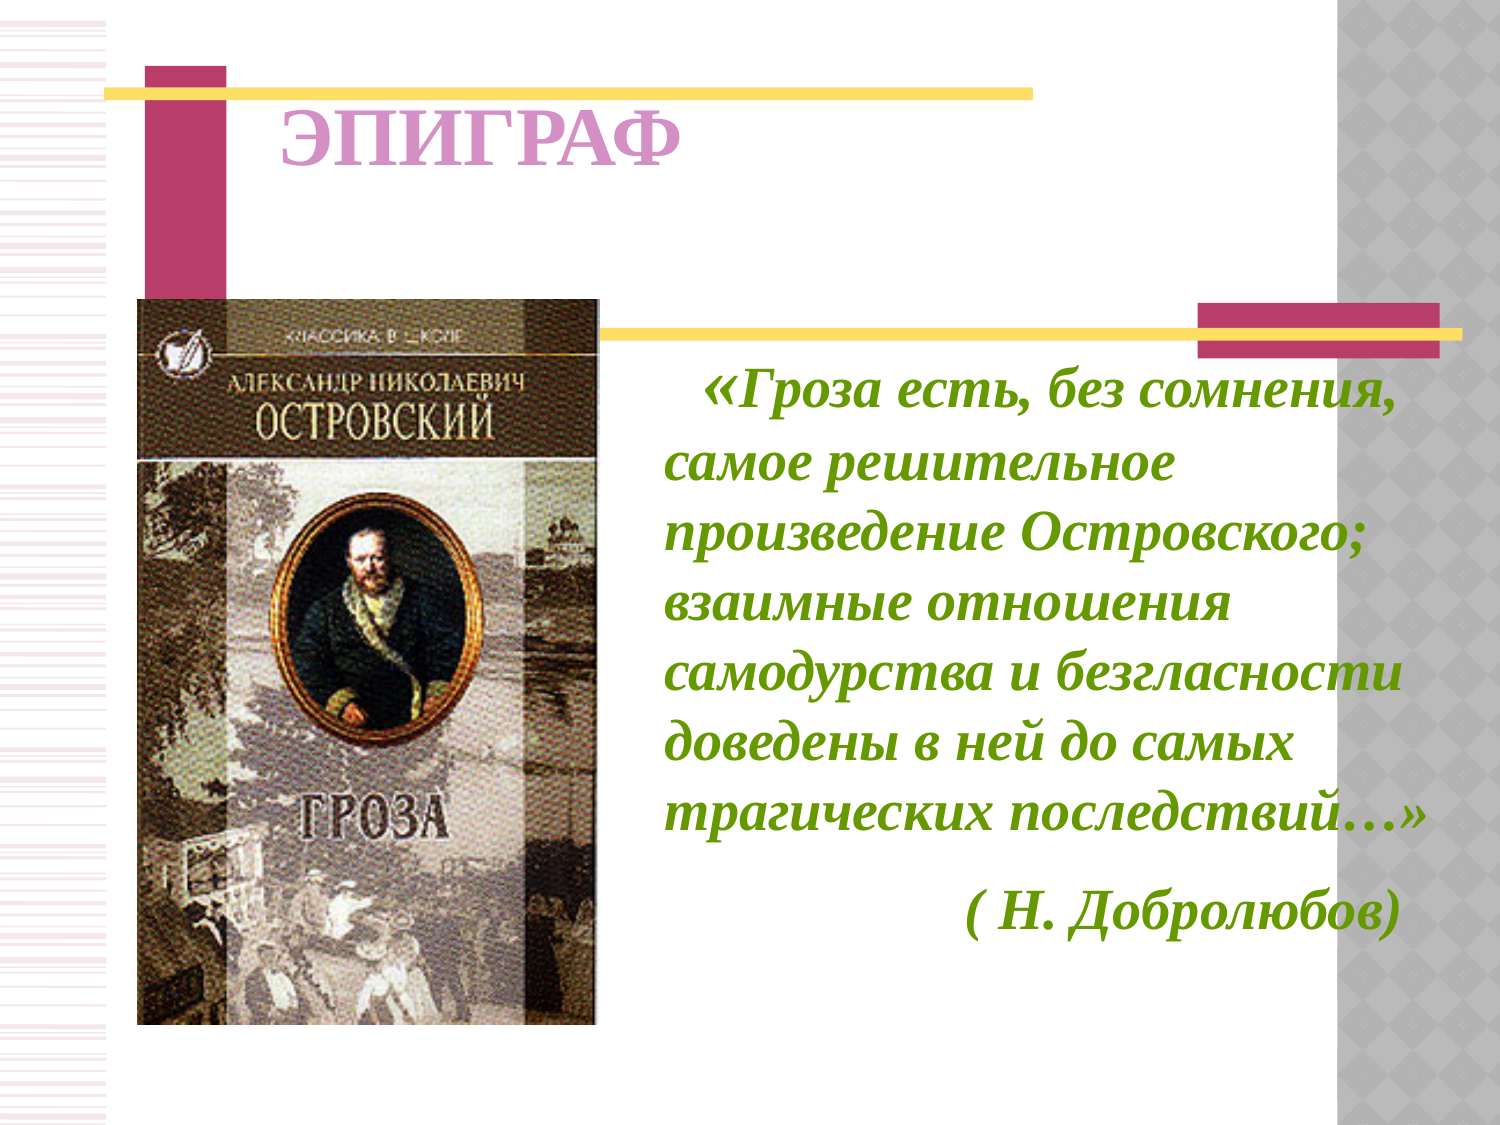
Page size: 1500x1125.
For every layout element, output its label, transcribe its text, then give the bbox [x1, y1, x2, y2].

picture [136, 299, 601, 1026]
text_box «Гроза есть, без сомнения, самое решительное произведение Островского; взаимные отношения самодурства и безгласности доведены в ней до самых трагических последствий…» ( Н. Добролюбов) [650, 324, 1500, 1048]
text_box ЭПИГРАФ [262, 75, 1300, 190]
